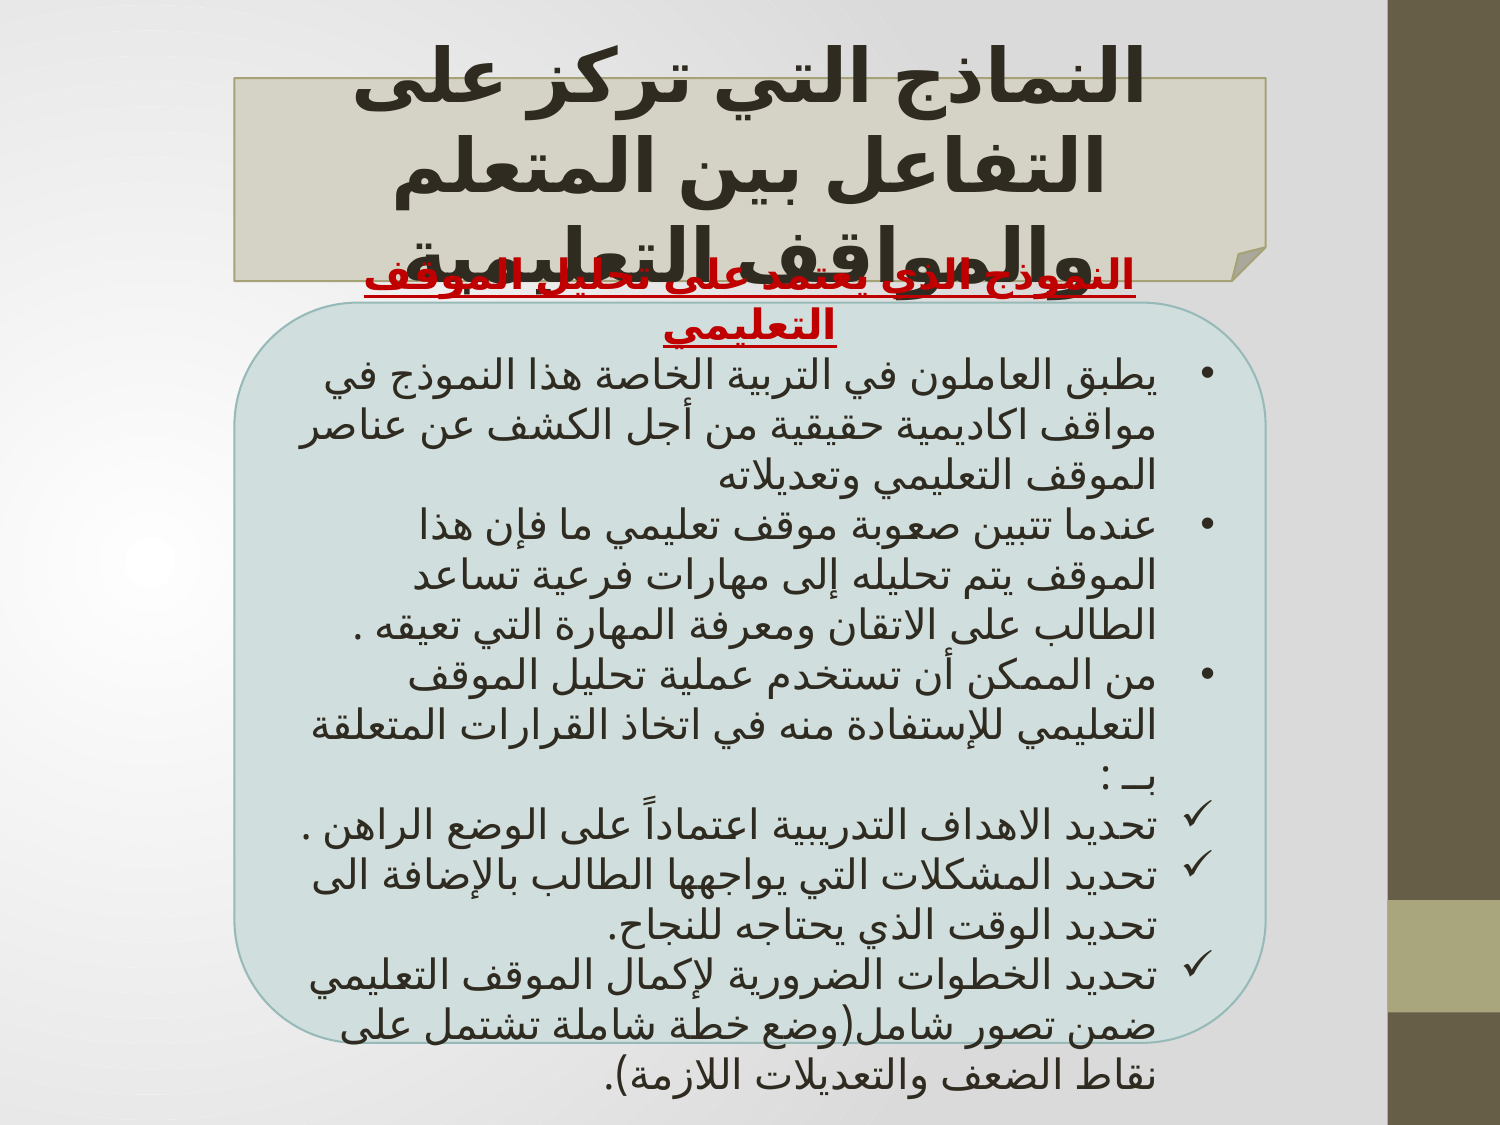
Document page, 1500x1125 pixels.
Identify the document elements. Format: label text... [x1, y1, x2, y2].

text_box النماذج التي تركز على التفاعل بين المتعلم والمواقف التعليمية [233, 77, 1267, 283]
text_box النموذج الذي يعتمد على تحليل الموقف التعليمي يطبق العاملون في التربية الخاصة هذا النموذج في مواقف اكاديمية حقيقية من أجل الكشف عن عناصر الموقف التعليمي وتعديلاته عندما تتبين صعوبة موقف تعليمي ما فإن هذا الموقف يتم تحليله إلى مهارات فرعية تساعد الطالب على الاتقان ومعرفة المهارة التي تعيقه . من الممكن أن تستخدم عملية تحليل الموقف التعليمي للإستفادة منه في اتخاذ القرارات المتعلقة بــ : تحديد الاهداف التدريبية اعتماداً على الوضع الراهن . تحديد المشكلات التي يواجهها الطالب بالإضافة الى تحديد الوقت الذي يحتاجه للنجاح. تحديد الخطوات الضرورية لإكمال الموقف التعليمي ضمن تصور شامل(وضع خطة شاملة تشتمل على نقاط الضعف والتعديلات اللازمة). [233, 301, 1267, 1044]
